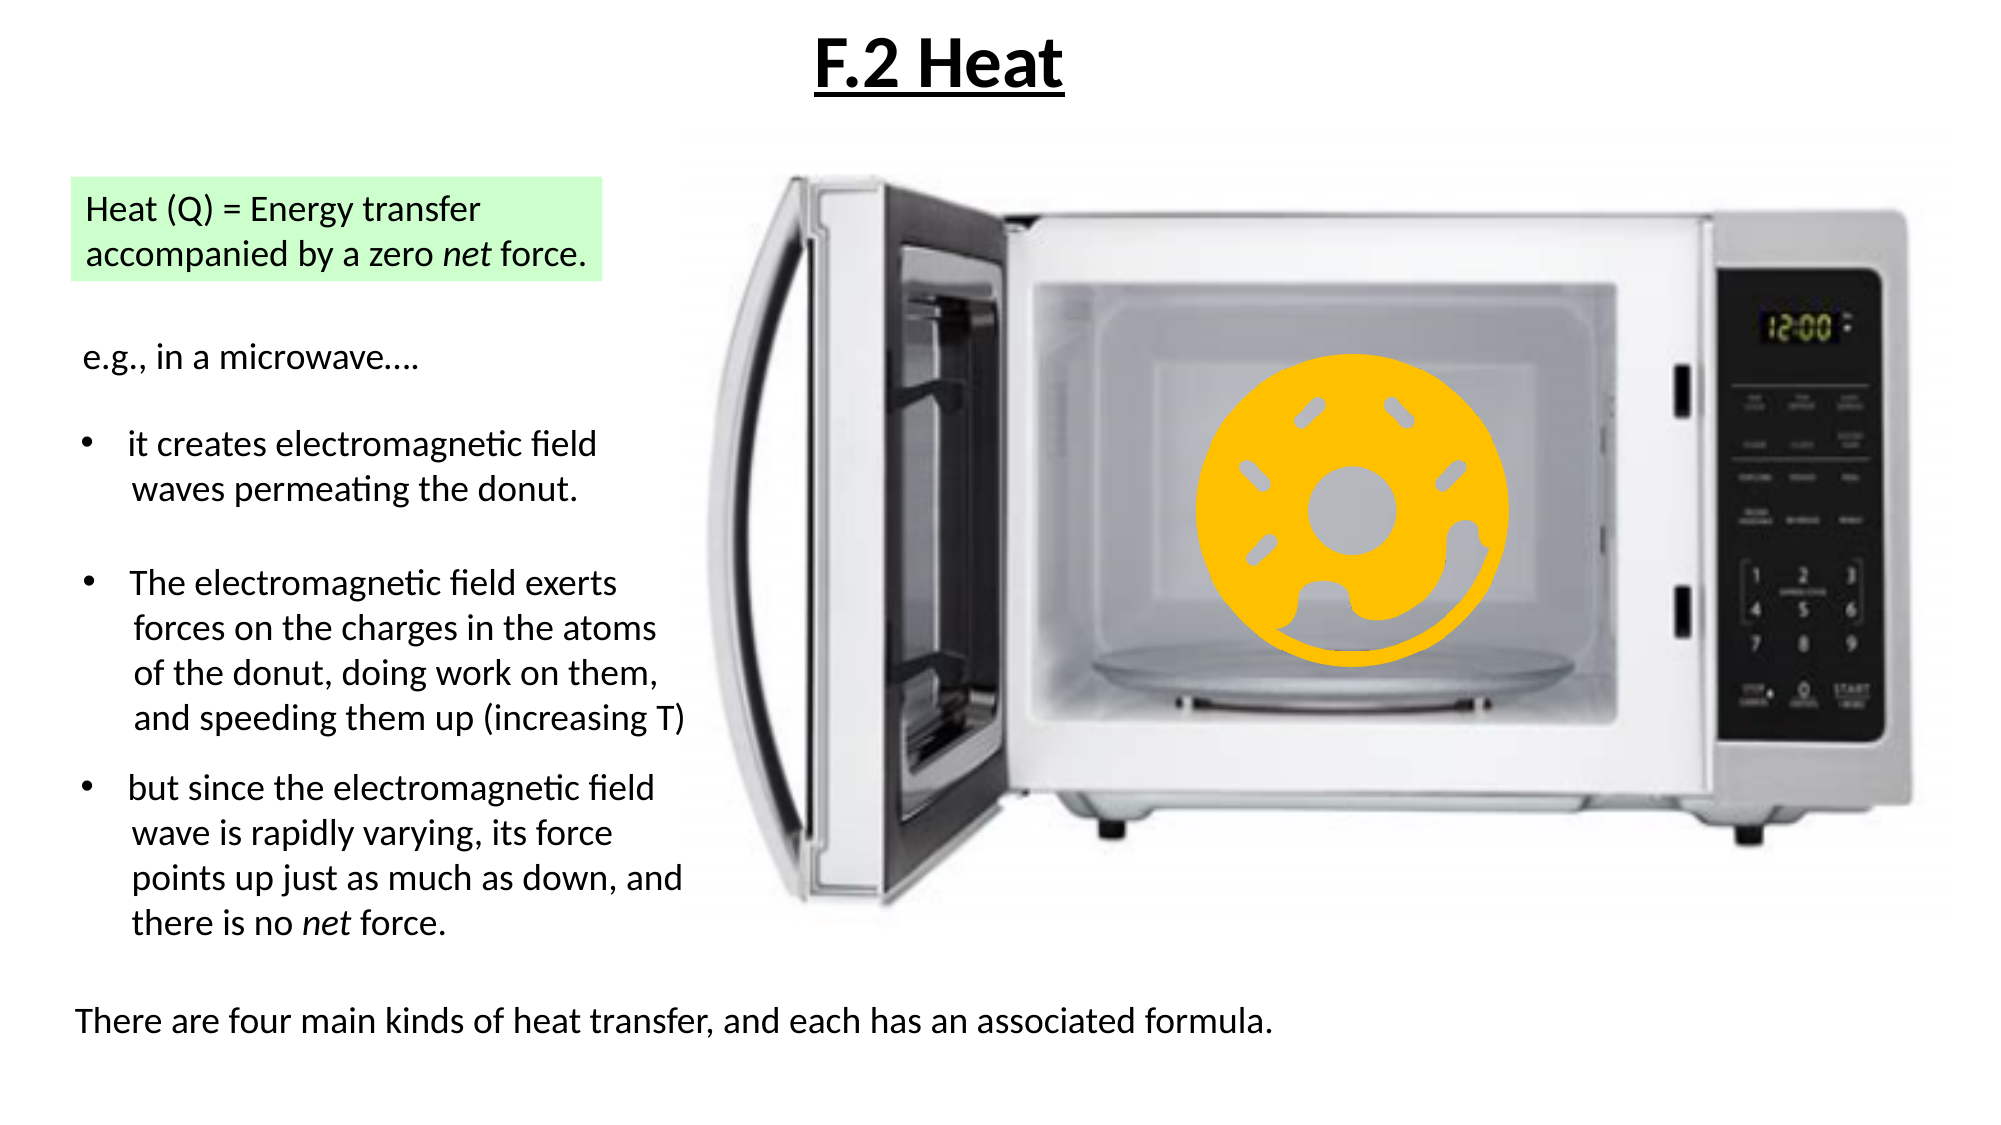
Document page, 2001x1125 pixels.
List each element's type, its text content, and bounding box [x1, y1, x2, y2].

text_box F.2 Heat [799, 25, 1165, 126]
text_box but since the electromagnetic field wave is rapidly varying, its force points up just as much as down, and there is no net force. [65, 755, 704, 951]
text_box it creates electromagnetic field waves permeating the donut. [65, 411, 683, 517]
text_box The electromagnetic field exerts forces on the charges in the atoms of the donut, doing work on them, and speeding them up (increasing T) [67, 550, 683, 746]
text_box There are four main kinds of heat transfer, and each has an associated formula. [60, 988, 1308, 1049]
text_box e.g., in a microwave…. [67, 324, 683, 385]
text_box Heat (Q) = Energy transfer accompanied by a zero net force. [70, 176, 603, 282]
picture [683, 126, 1954, 929]
